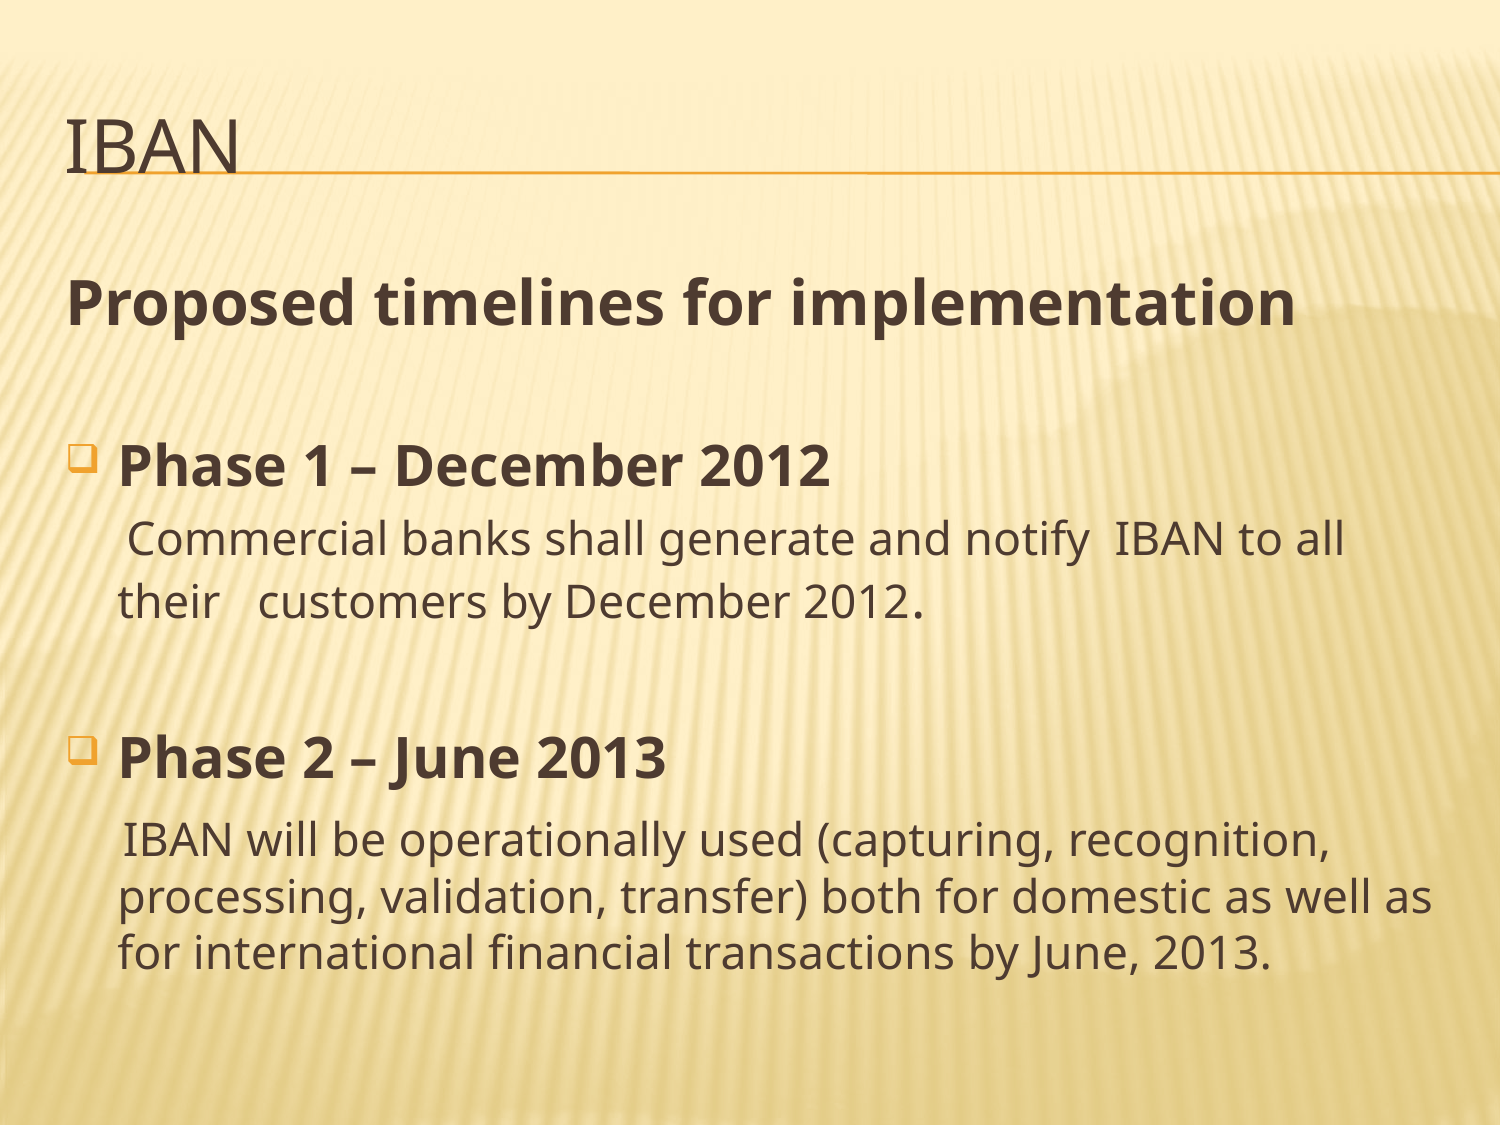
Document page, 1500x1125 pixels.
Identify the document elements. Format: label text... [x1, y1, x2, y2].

title IBAN [50, 75, 1475, 213]
list Proposed timelines for implementation Phase 1 – December 2012 Commercial banks shall generate and notify IBAN to all their customers by December 2012. Phase 2 – June 2013 IBAN will be operationally used (capturing, recognition, processing, validation, transfer) both for domestic as well as for international financial transactions by June, 2013. [49, 254, 1476, 998]
